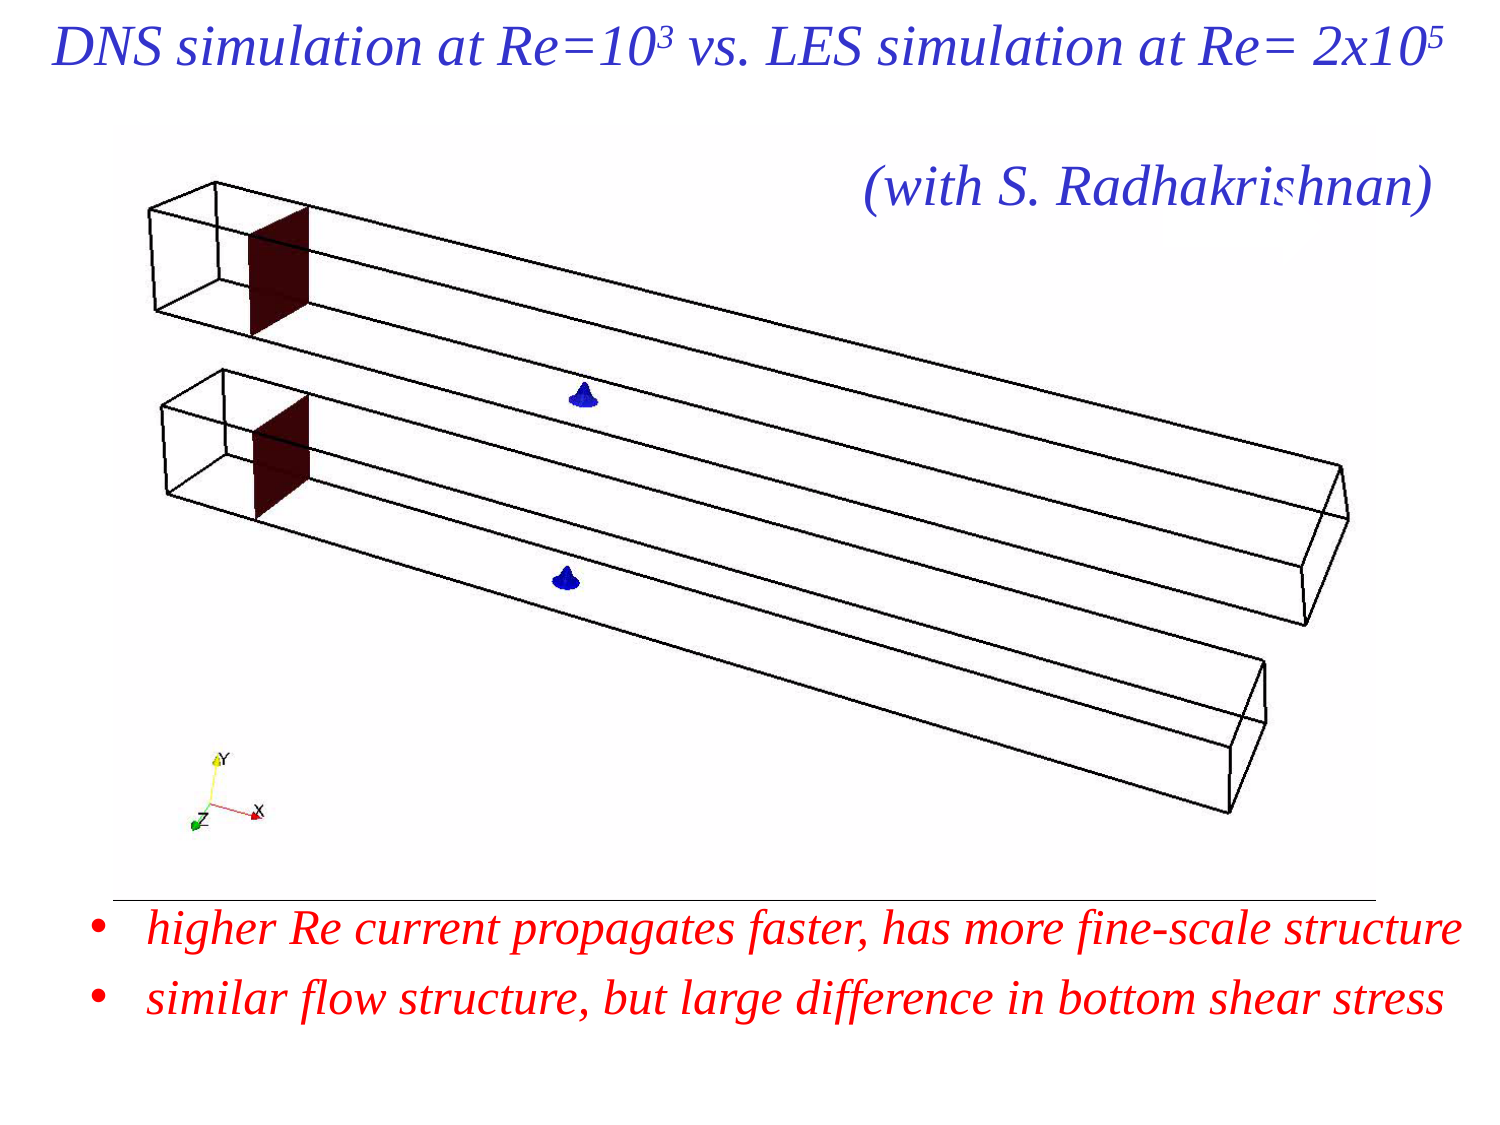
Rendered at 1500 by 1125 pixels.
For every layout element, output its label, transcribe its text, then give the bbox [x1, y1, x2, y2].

title DNS simulation at Re=103 vs. LES simulation at Re= 2x105 (with S. Radhakrishnan) [37, 24, 1476, 201]
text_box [112, 124, 1377, 902]
text_box higher Re current propagates faster, has more fine-scale structure similar flow structure, but large difference in bottom shear stress [74, 887, 1500, 1075]
